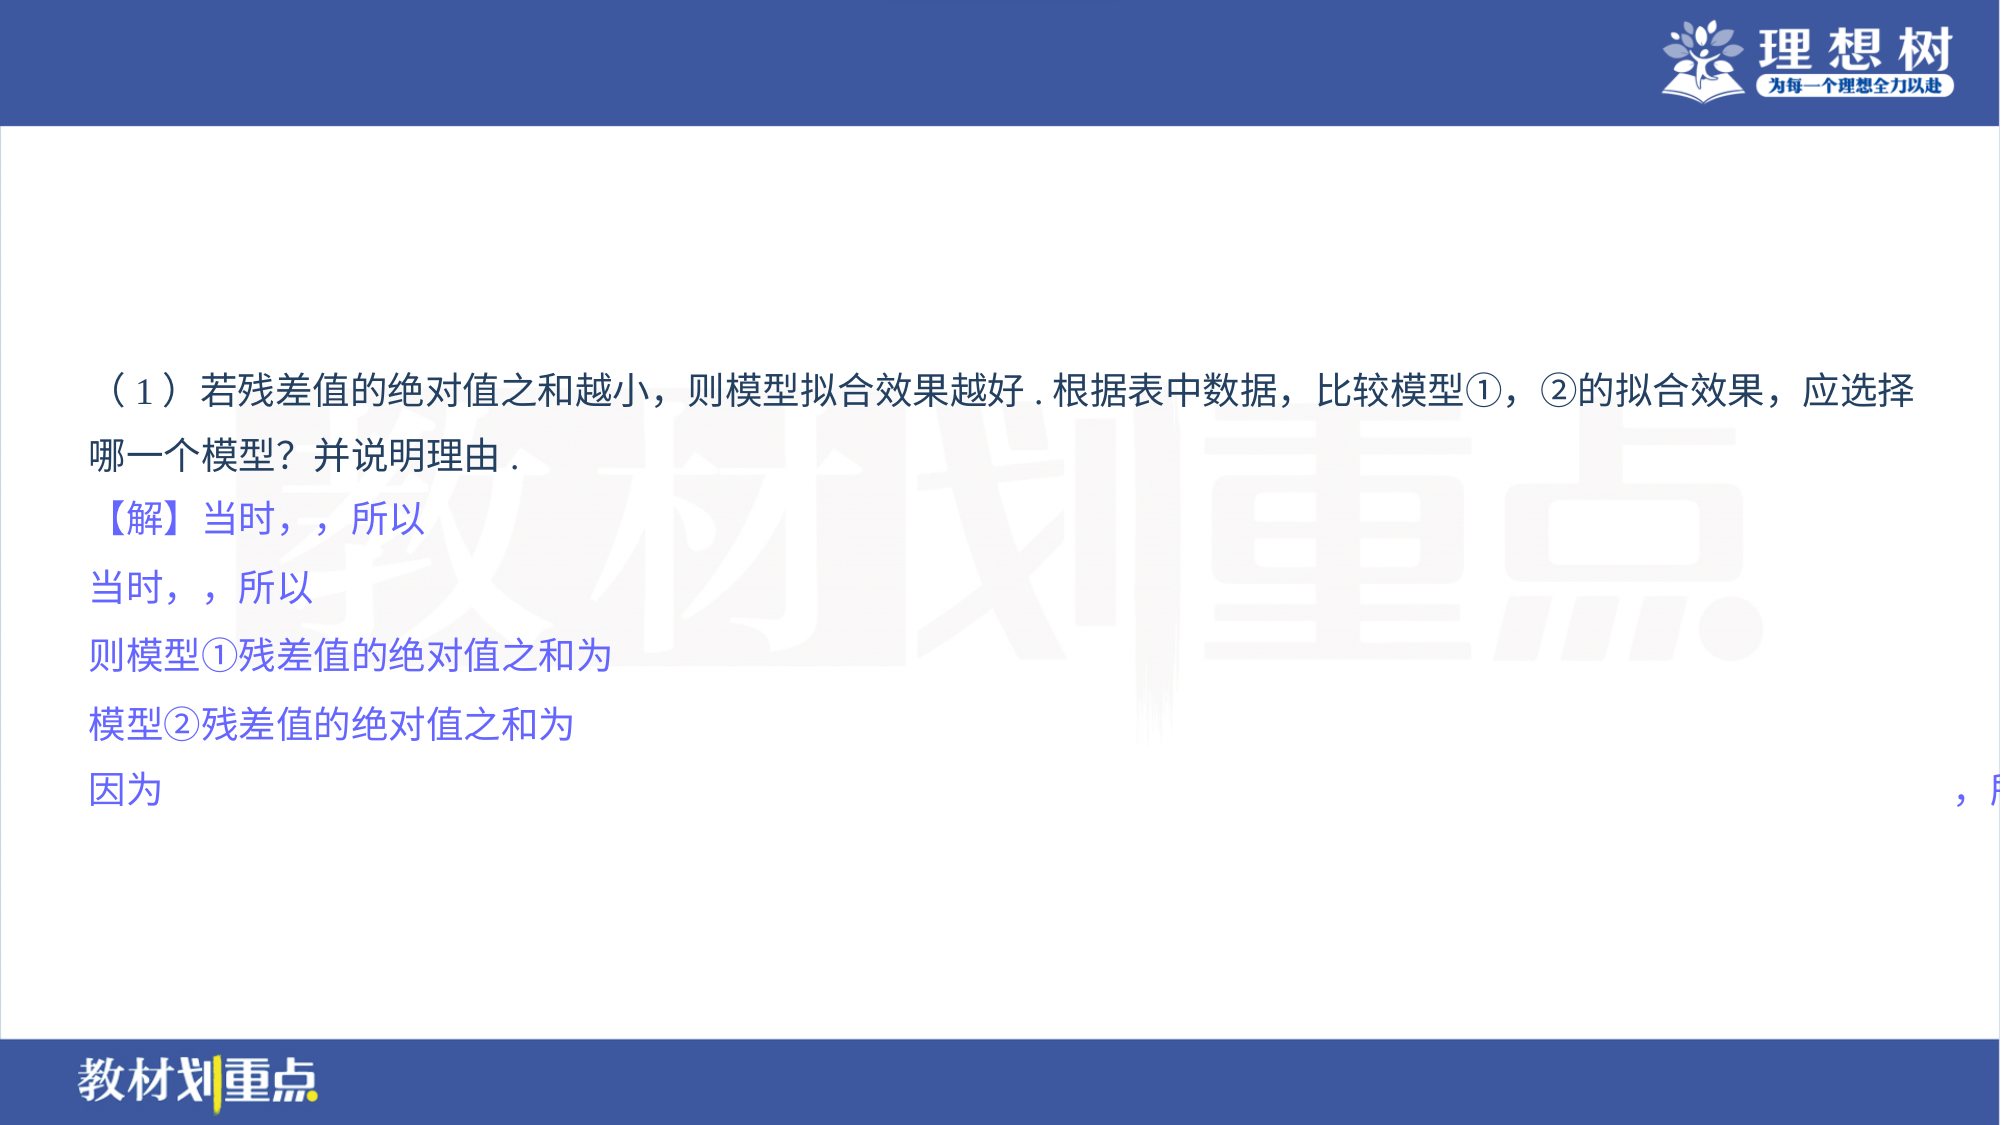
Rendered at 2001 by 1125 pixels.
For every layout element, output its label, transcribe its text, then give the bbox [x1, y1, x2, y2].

text_box （1）若残差值的绝对值之和越小，则模型拟合效果越好.根据表中数据，比较模型①，②的拟合效果，应选择 哪一个模型？并说明理由. [88, 343, 1911, 471]
picture [0, 0, 2000, 1125]
